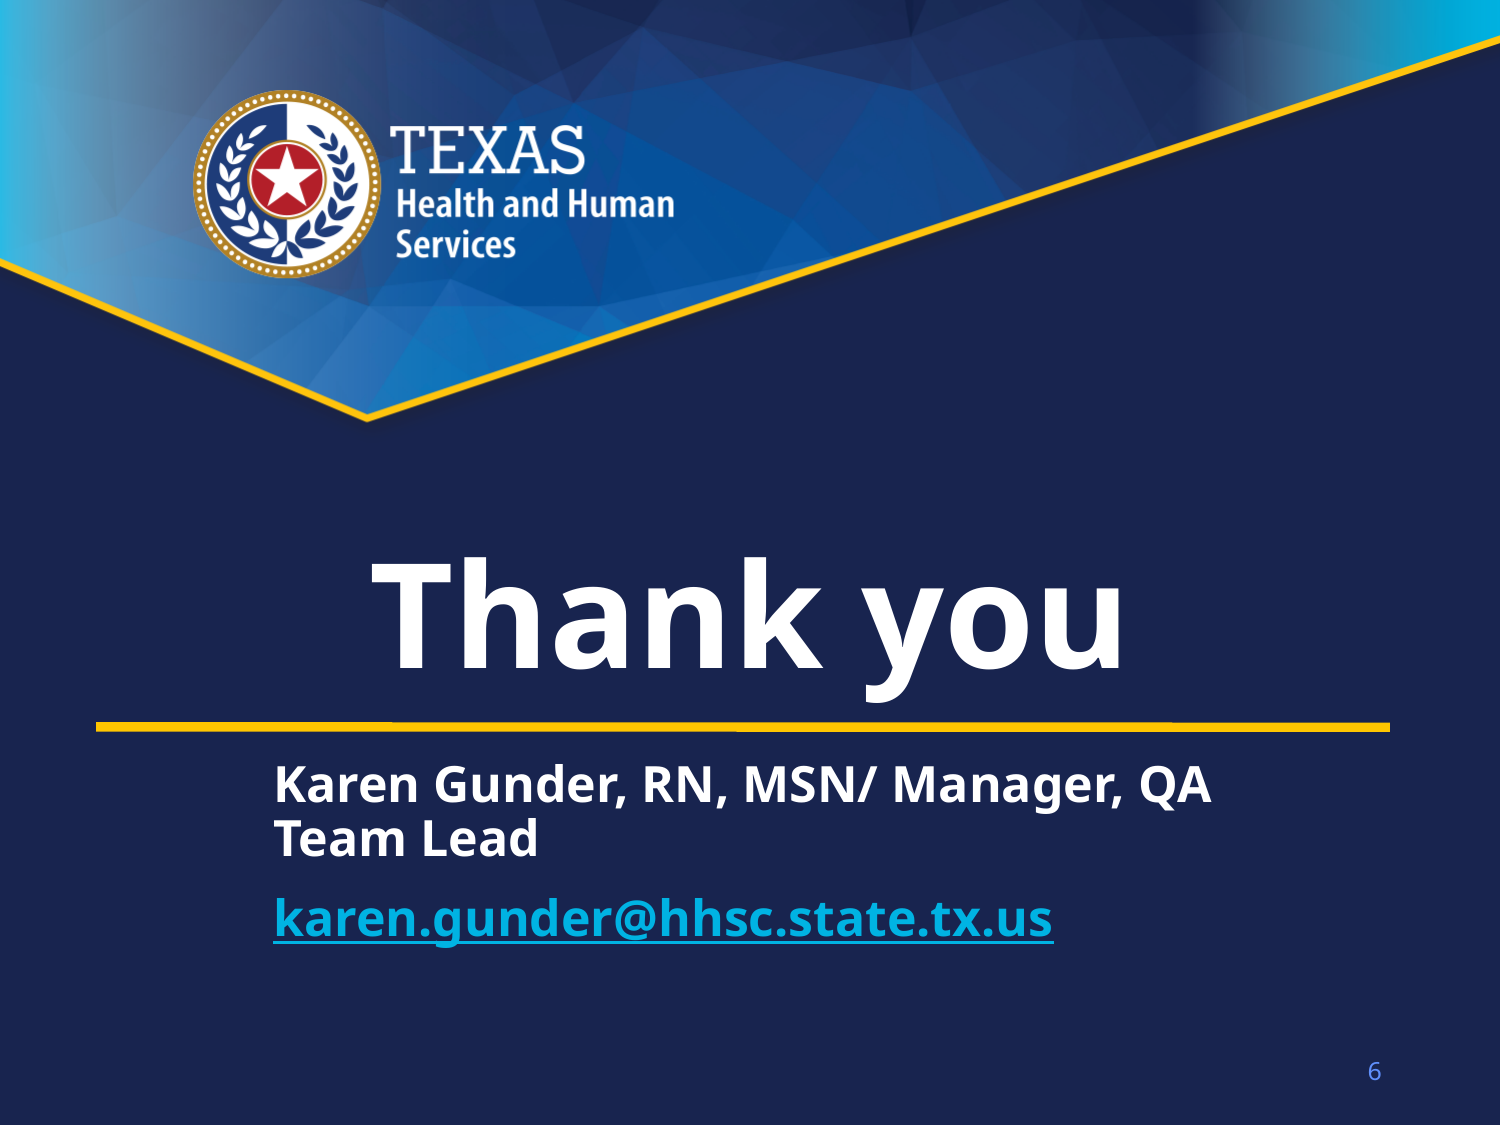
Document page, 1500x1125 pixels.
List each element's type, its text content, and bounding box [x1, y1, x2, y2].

title Thank you [103, 524, 1397, 708]
list Karen Gunder, RN, MSN/ Manager, QA Team Lead karen.gunder@hhsc.state.tx.us [258, 751, 1229, 1002]
slide_number 6 [1059, 1042, 1397, 1103]
picture [0, 0, 1500, 1125]
